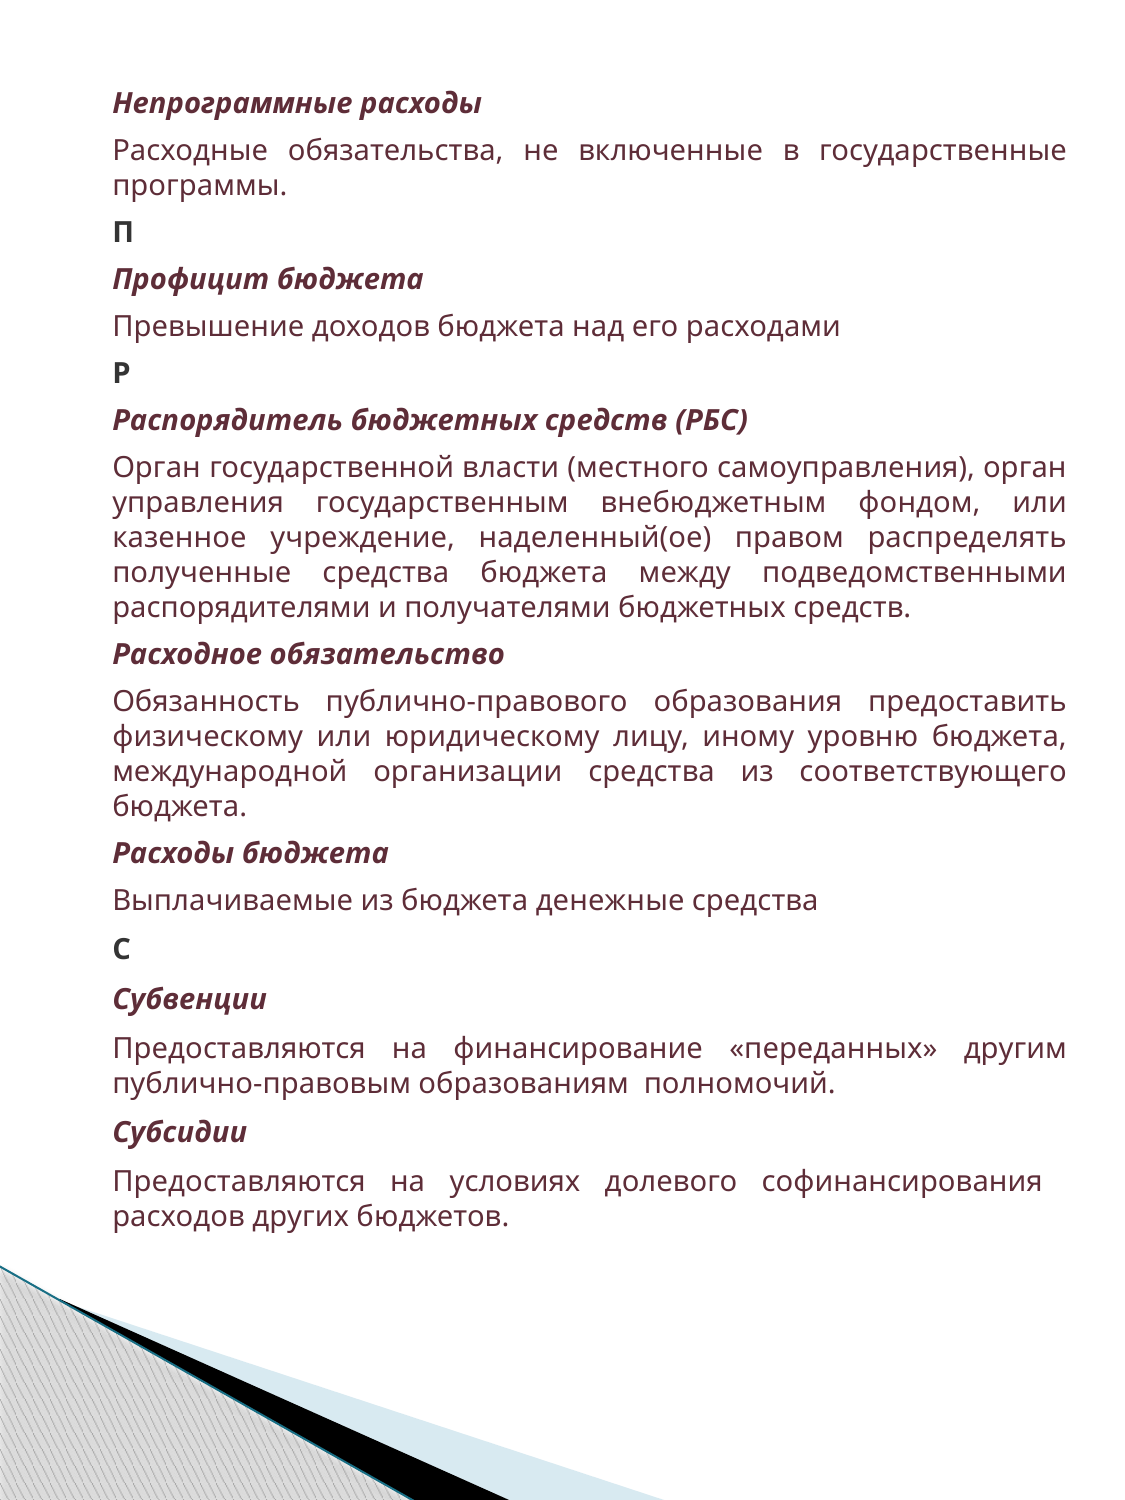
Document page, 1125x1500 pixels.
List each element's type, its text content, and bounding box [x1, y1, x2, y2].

text_box Непрограммные расходы Расходные обязательства, не включенные в государственные программы. П Профицит бюджета Превышение доходов бюджета над его расходами Р Распорядитель бюджетных средств (РБС) Орган государственной власти (местного самоуправления), орган управления государственным внебюджетным фондом, или казенное учреждение, наделенный(ое) правом распределять полученные средства бюджета между подведомственными распорядителями и получателями бюджетных средств. Расходное обязательство Обязанность публично-правового образования предоставить физическому или юридическому лицу, иному уровню бюджета, международной организации средства из соответствующего бюджета. Расходы бюджета Выплачиваемые из бюджета денежные средства С Субвенции Предоставляются на финансирование «переданных» другим публично-правовым образованиям полномочий. Субсидии Предоставляются на условиях долевого софинансирования расходов других бюджетов. [89, 76, 1083, 1287]
